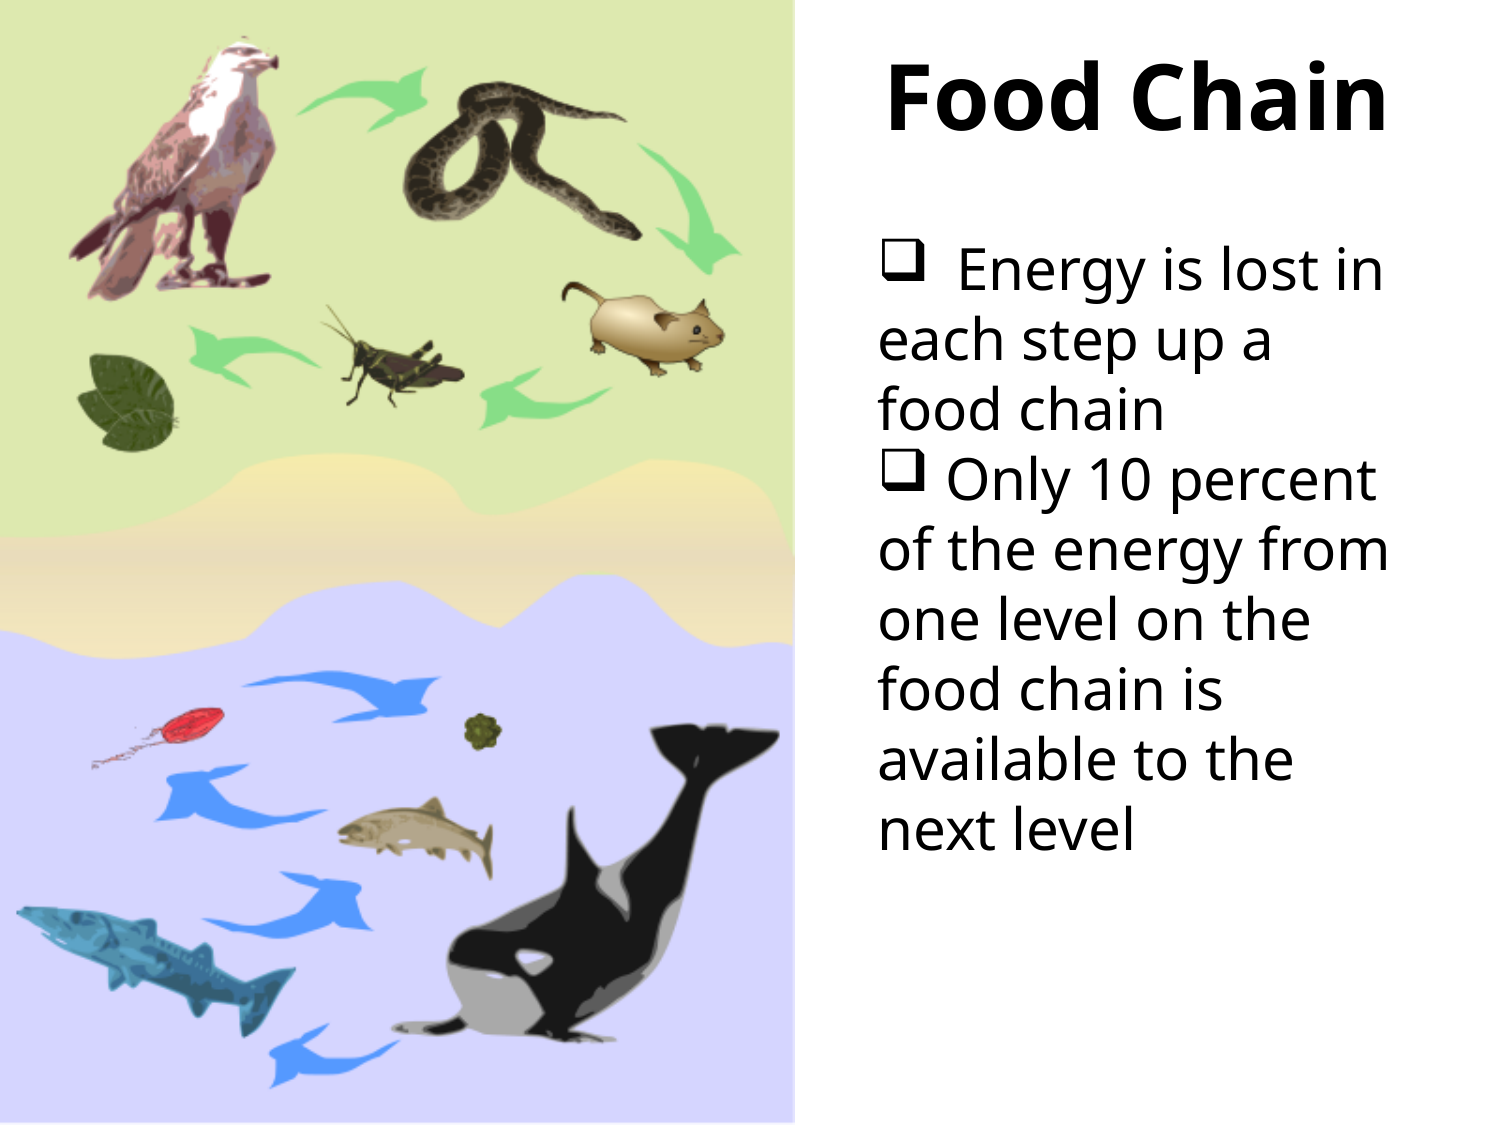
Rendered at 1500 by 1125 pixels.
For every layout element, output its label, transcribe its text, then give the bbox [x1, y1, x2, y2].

text_box Energy is lost in each step up a food chain Only 10 percent of the energy from one level on the food chain is available to the next level [862, 224, 1425, 915]
title Food Chain [812, 24, 1463, 163]
picture [0, 0, 796, 1125]
